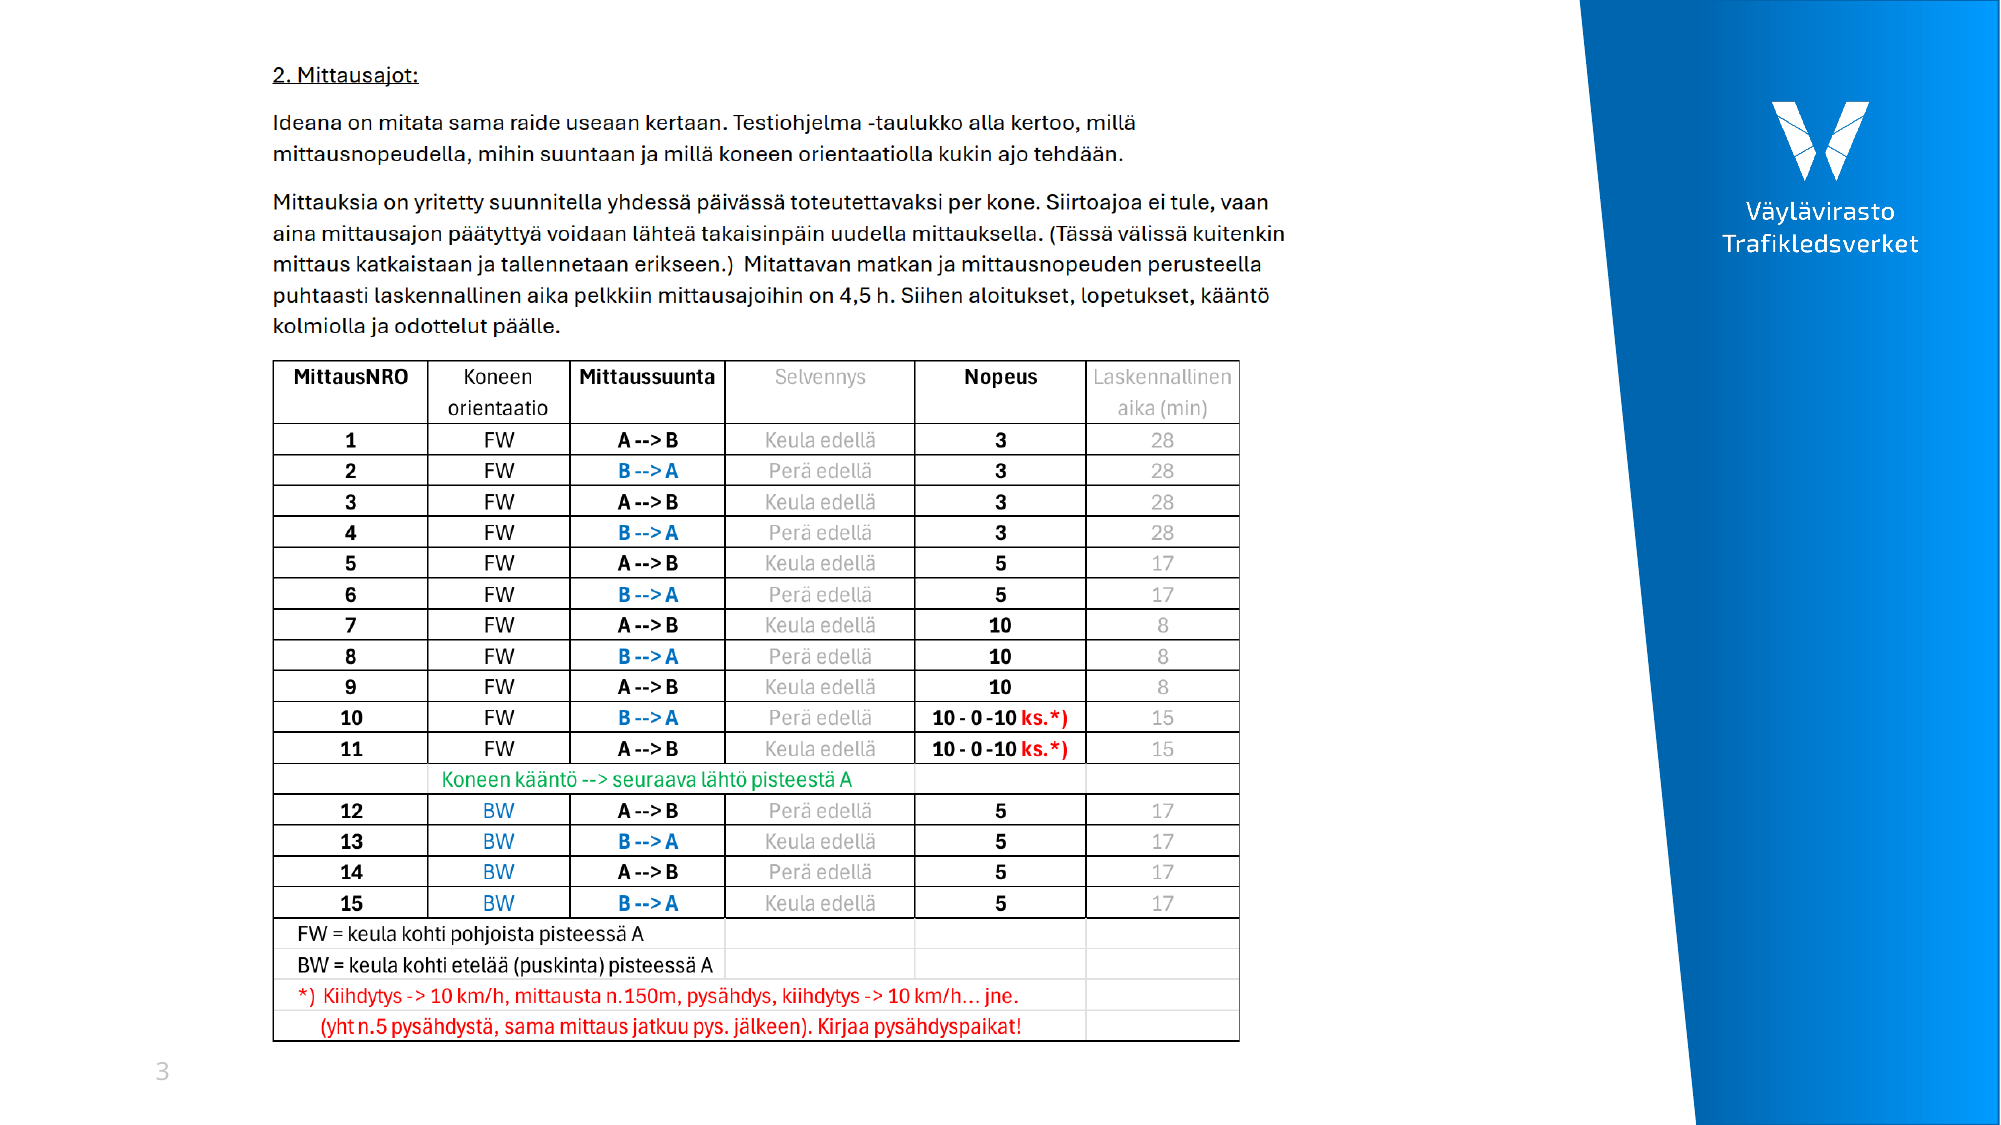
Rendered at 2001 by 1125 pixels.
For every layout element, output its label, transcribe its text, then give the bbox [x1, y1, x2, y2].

picture [1669, 47, 1971, 306]
slide_number 3 [140, 1042, 233, 1103]
picture [244, 58, 1313, 1067]
